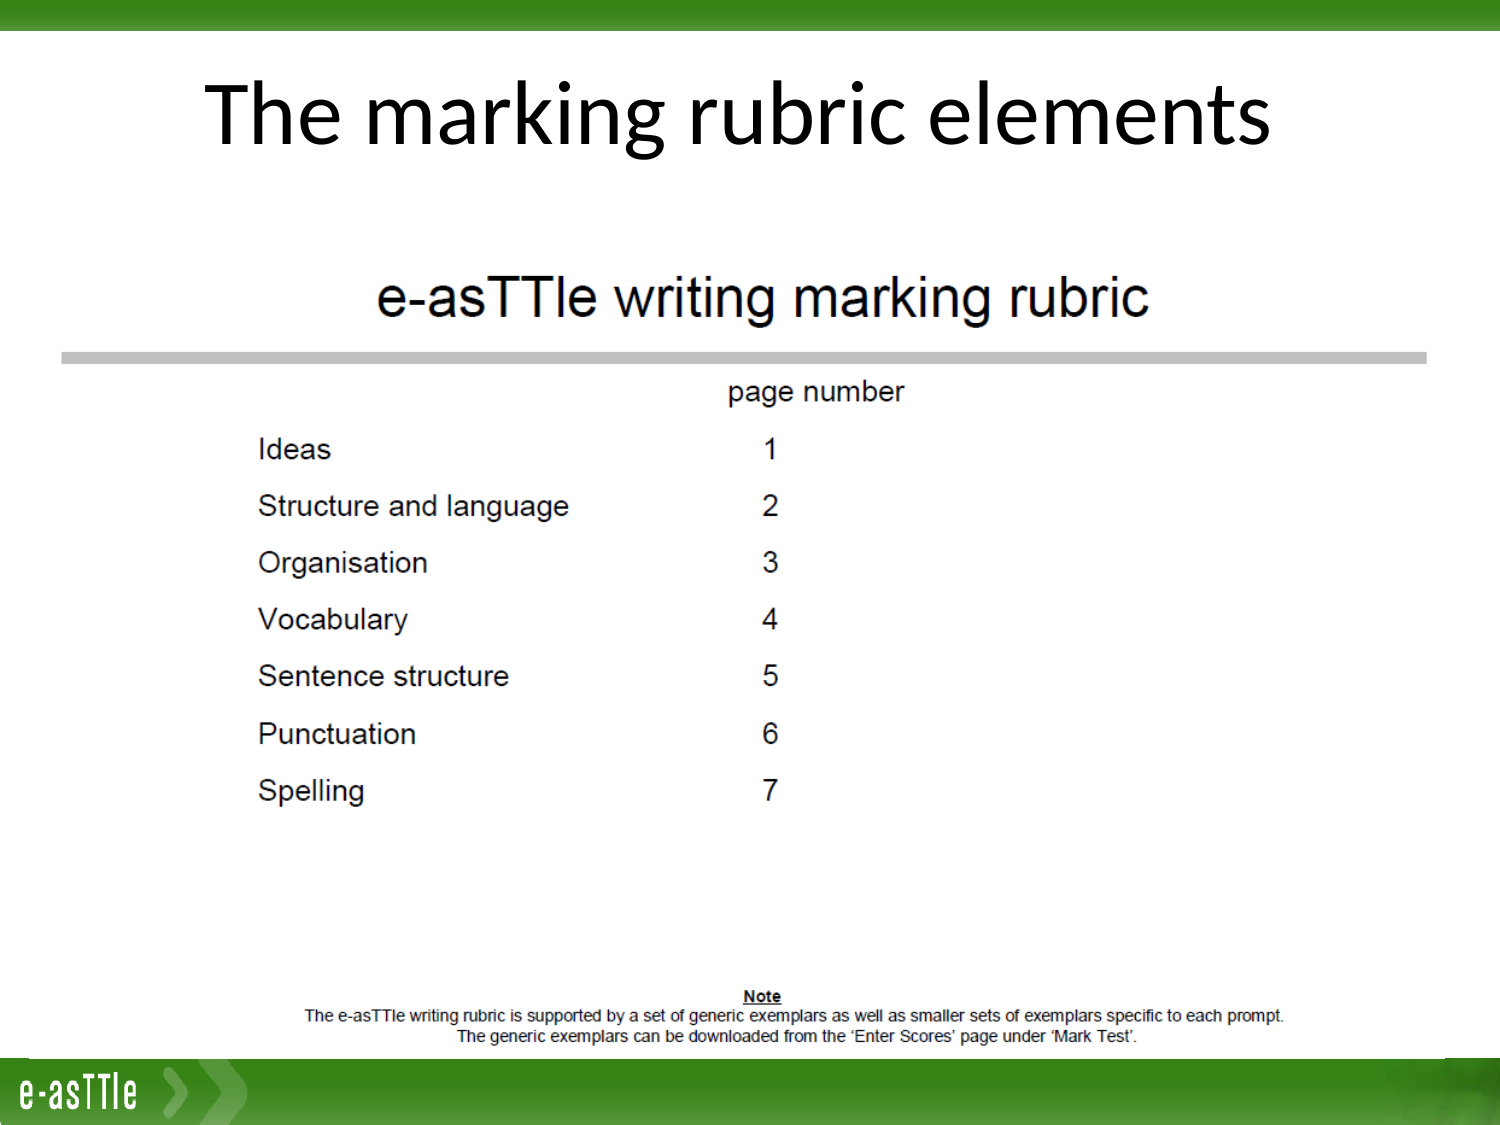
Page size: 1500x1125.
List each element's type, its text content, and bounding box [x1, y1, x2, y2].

picture [0, 0, 1500, 31]
text_box The marking rubric elements [74, 45, 1425, 233]
picture [0, 235, 1500, 1125]
